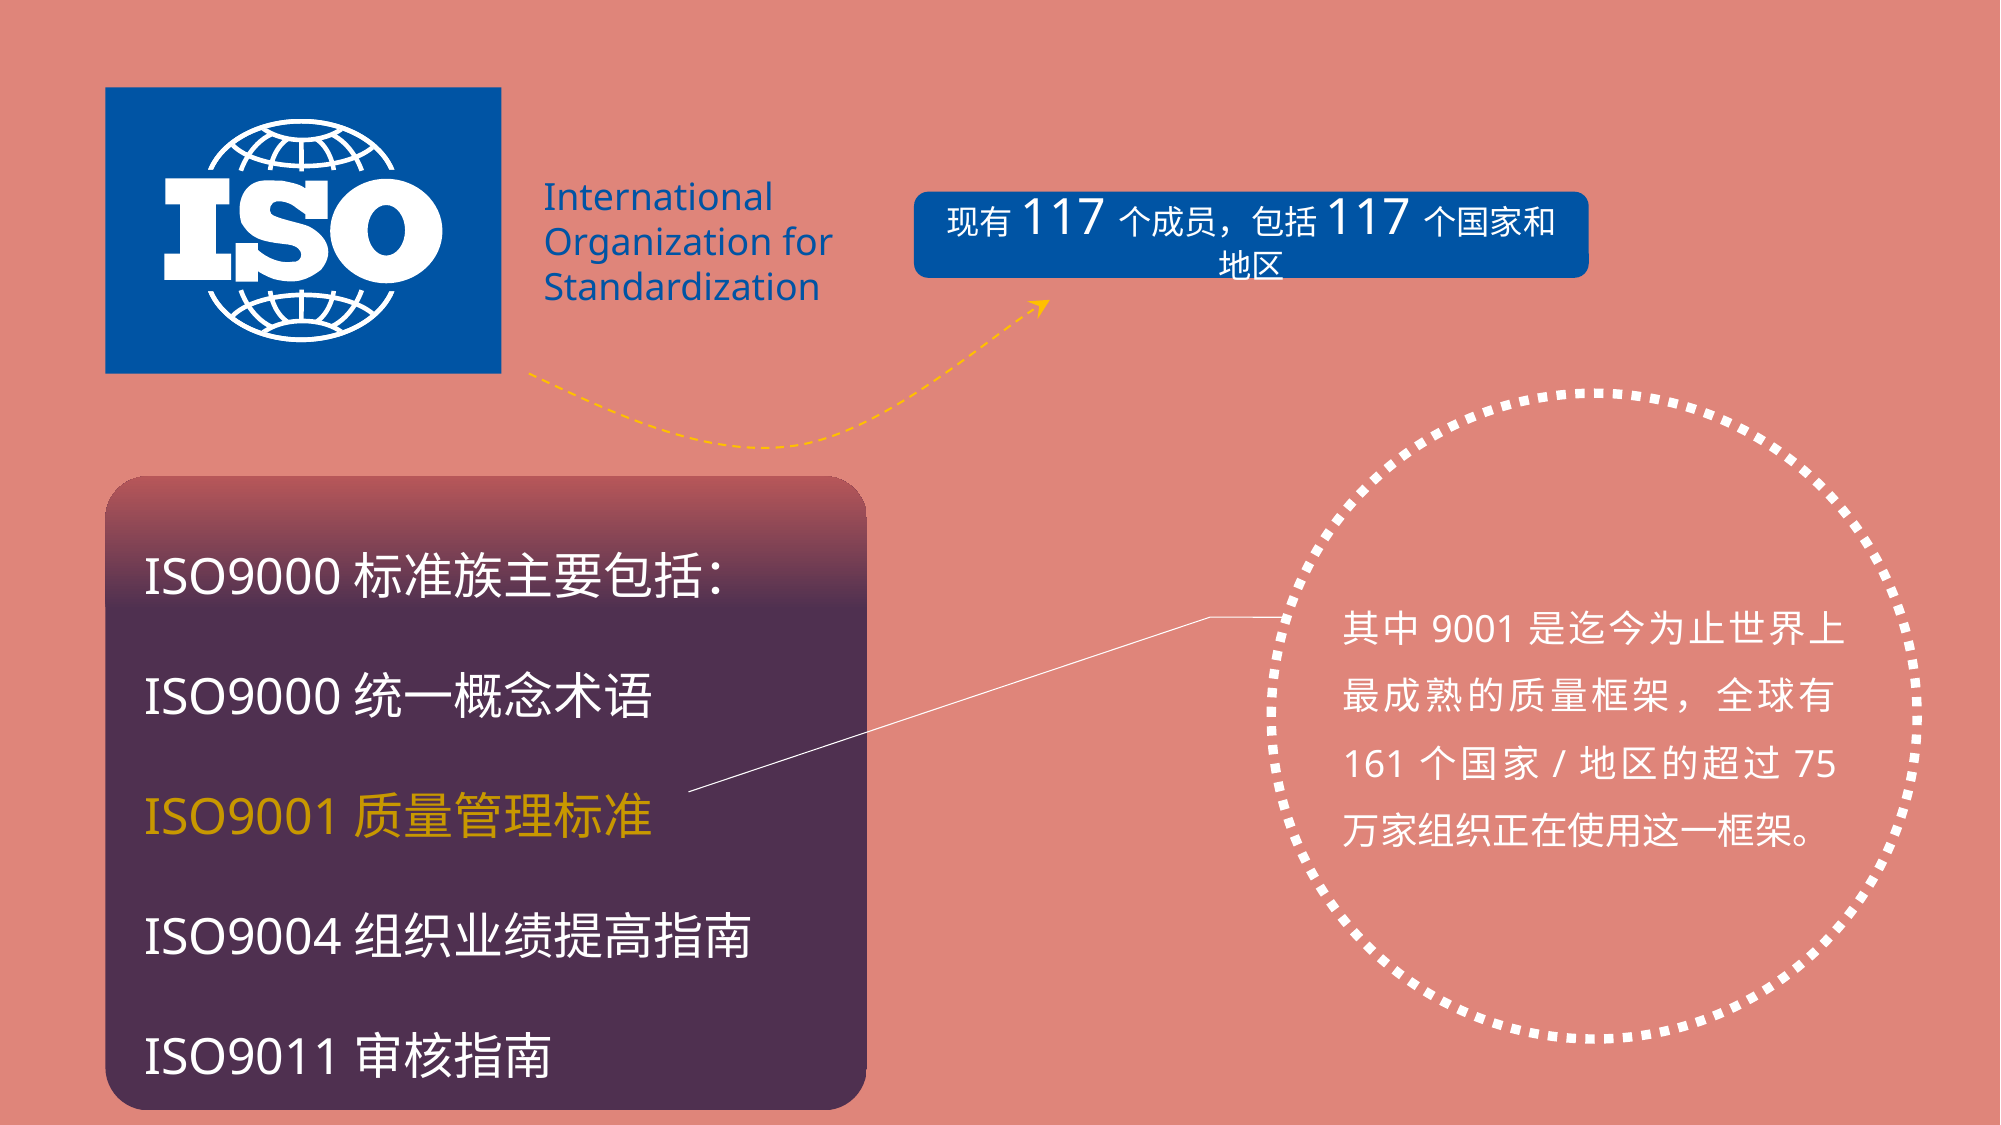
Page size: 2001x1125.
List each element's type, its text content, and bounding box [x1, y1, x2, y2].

text_box [528, 299, 1050, 449]
text_box 现有117个成员，包括117个国家和地区 [913, 191, 1589, 278]
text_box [105, 87, 502, 374]
text_box International Organization for Standardization [528, 165, 1008, 316]
text_box 其中9001是迄今为止世界上最成熟的质量框架，全球有161个国家/地区的超过75万家组织正在使用这一框架。 [1327, 574, 1861, 860]
text_box [105, 480, 860, 1111]
text_box ISO9000标准族主要包括： ISO9000统一概念术语 ISO9001质量管理标准 ISO9004组织业绩提高指南 ISO9011审核指南 [129, 477, 963, 1092]
text_box [1271, 393, 1918, 1040]
